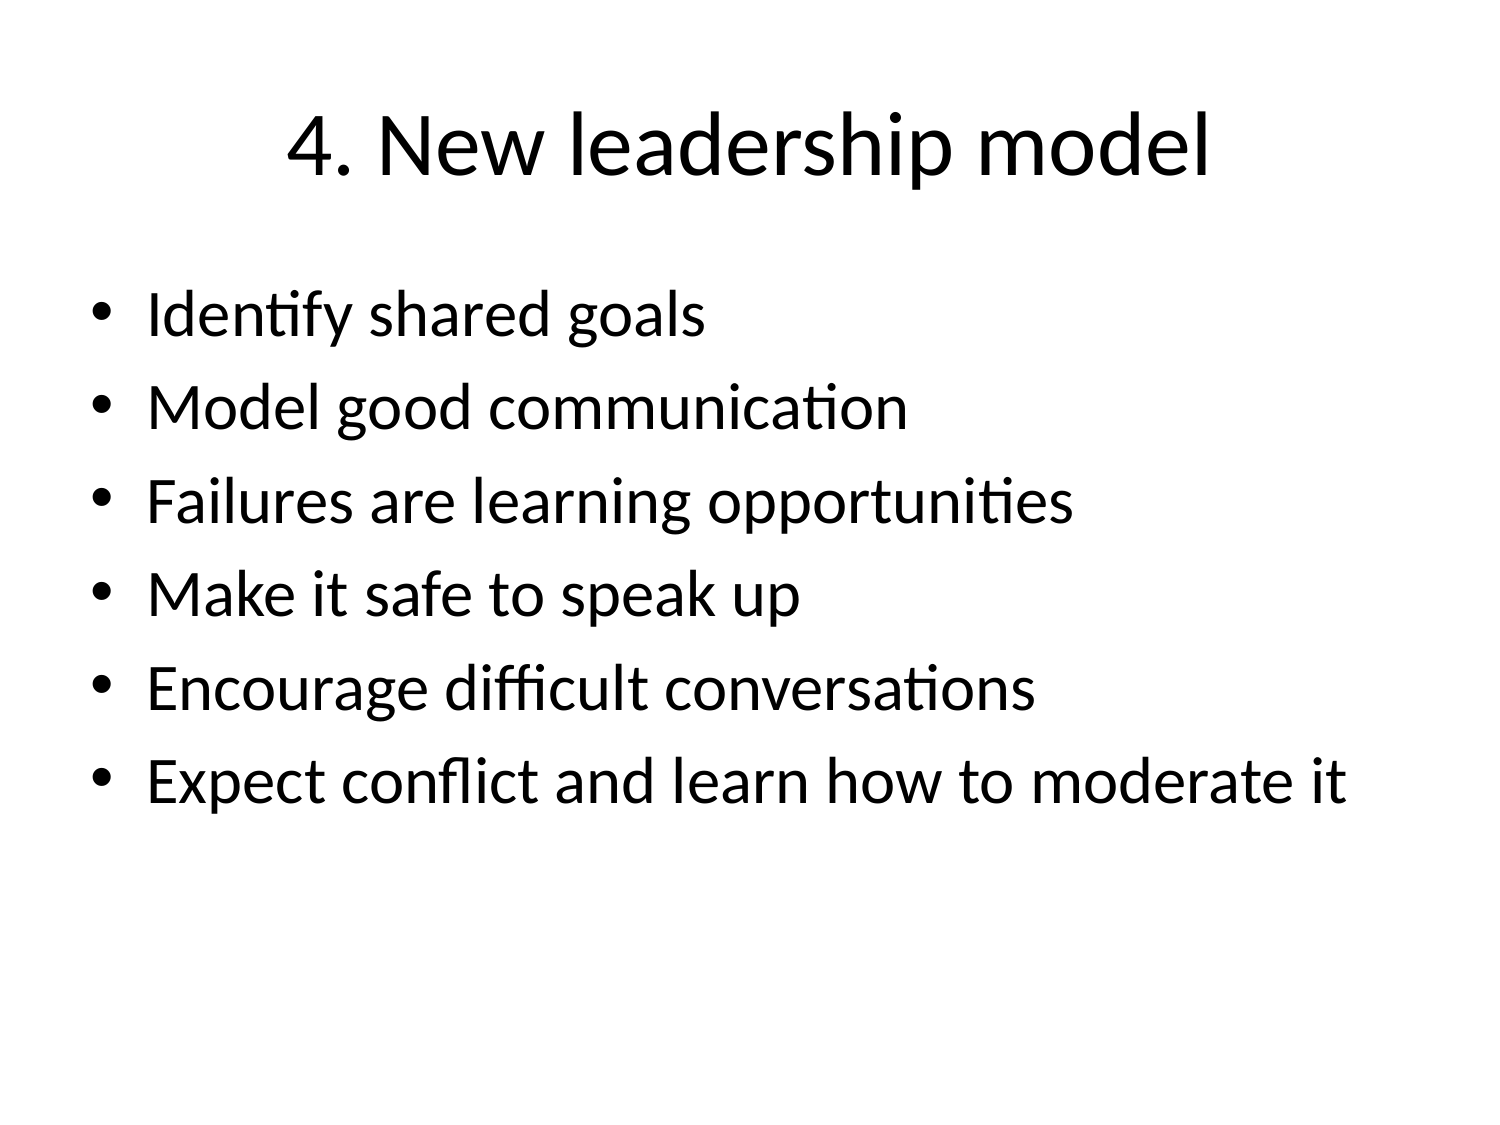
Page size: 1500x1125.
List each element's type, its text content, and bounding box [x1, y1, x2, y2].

title 4. New leadership model [75, 45, 1425, 233]
list Identify shared goals Model good communication Failures are learning opportunities Make it safe to speak up Encourage difficult conversations Expect conflict and learn how to moderate it [75, 262, 1425, 1005]
